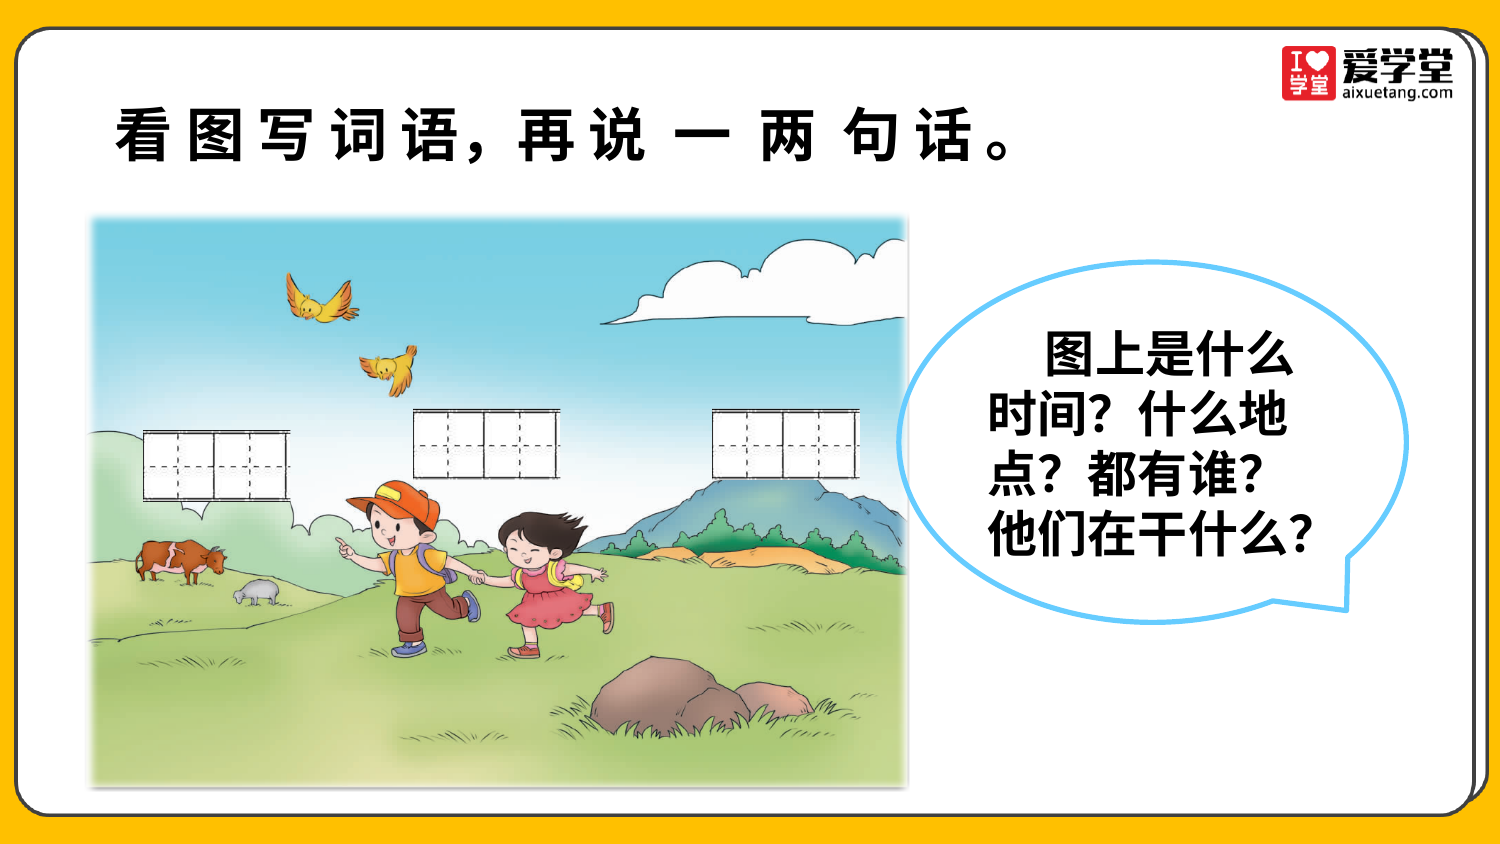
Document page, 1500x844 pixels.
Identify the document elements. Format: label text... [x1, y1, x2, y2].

text_box 图上是什么时间？什么地点？都有谁？他们在干什么？ [909, 262, 1407, 623]
text_box 看 图 写 词 语，再 说 一 两 句 话 。 [100, 91, 1238, 176]
picture [0, 0, 1500, 844]
